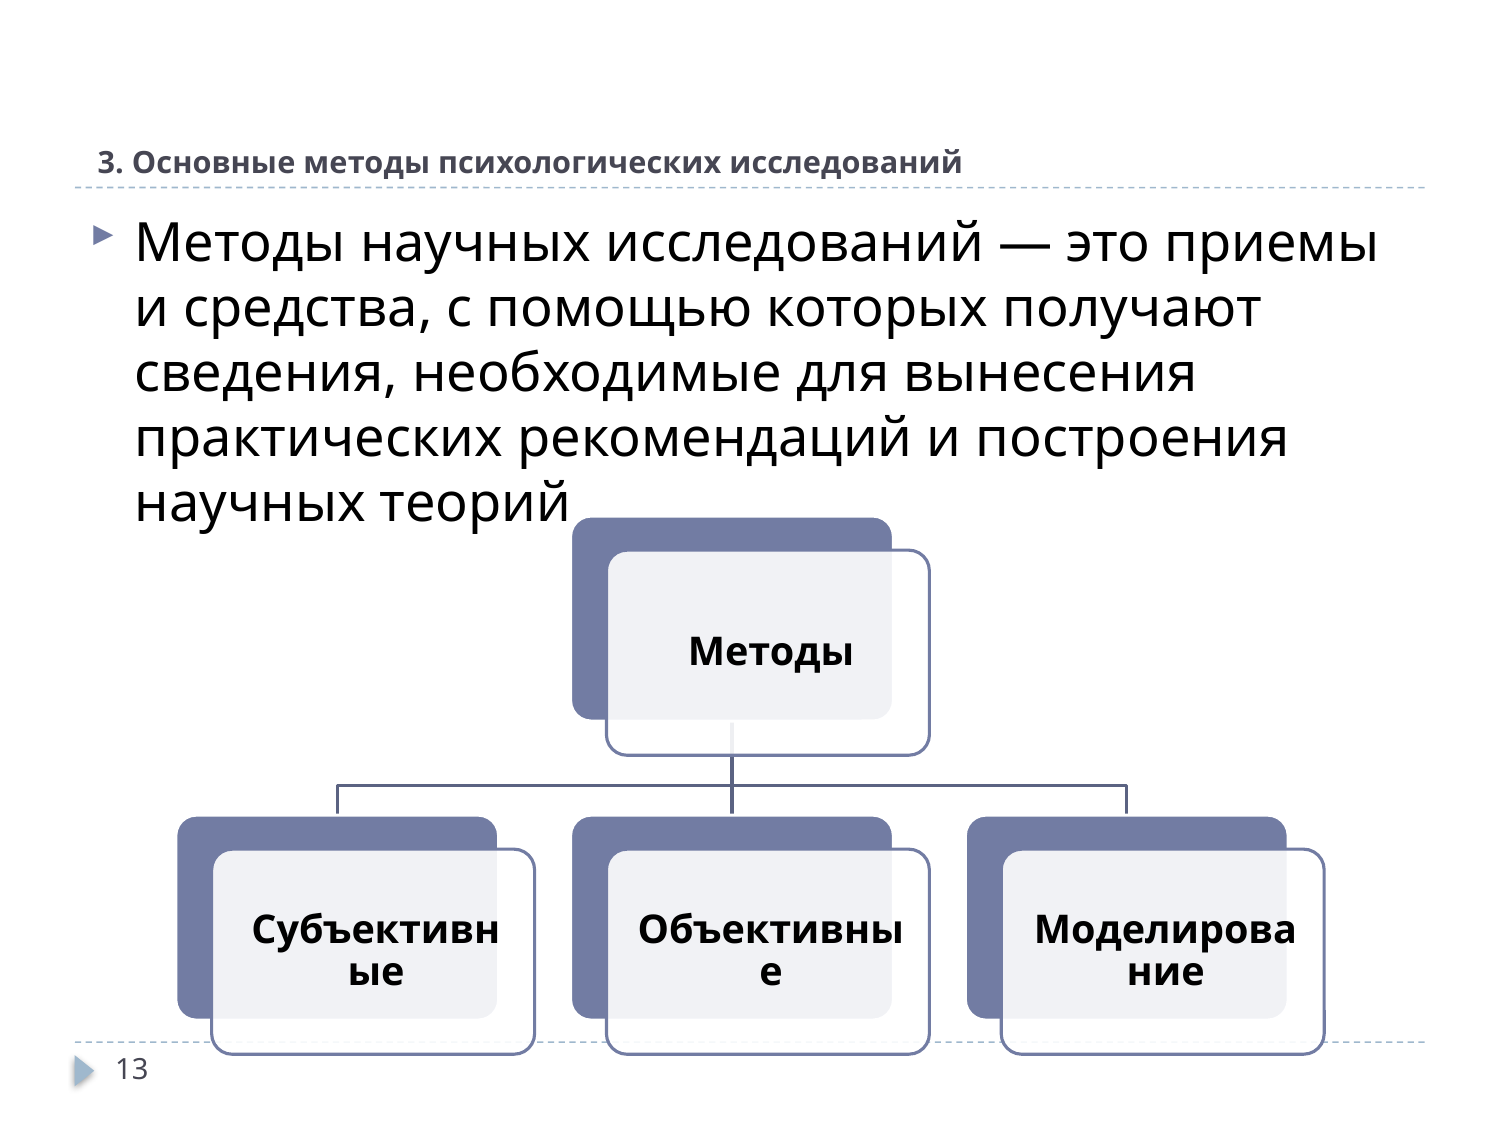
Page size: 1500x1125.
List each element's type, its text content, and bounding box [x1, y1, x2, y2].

slide_number 13 [100, 1042, 426, 1103]
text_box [175, 515, 1325, 1055]
list Методы научных исследований — это приемы и средства, с помощью которых получают сведения, необходимые для вынесения практических рекомендаций и построения научных теорий [75, 200, 1425, 1010]
title 3. Основные методы психологических исследований [75, 24, 1425, 188]
